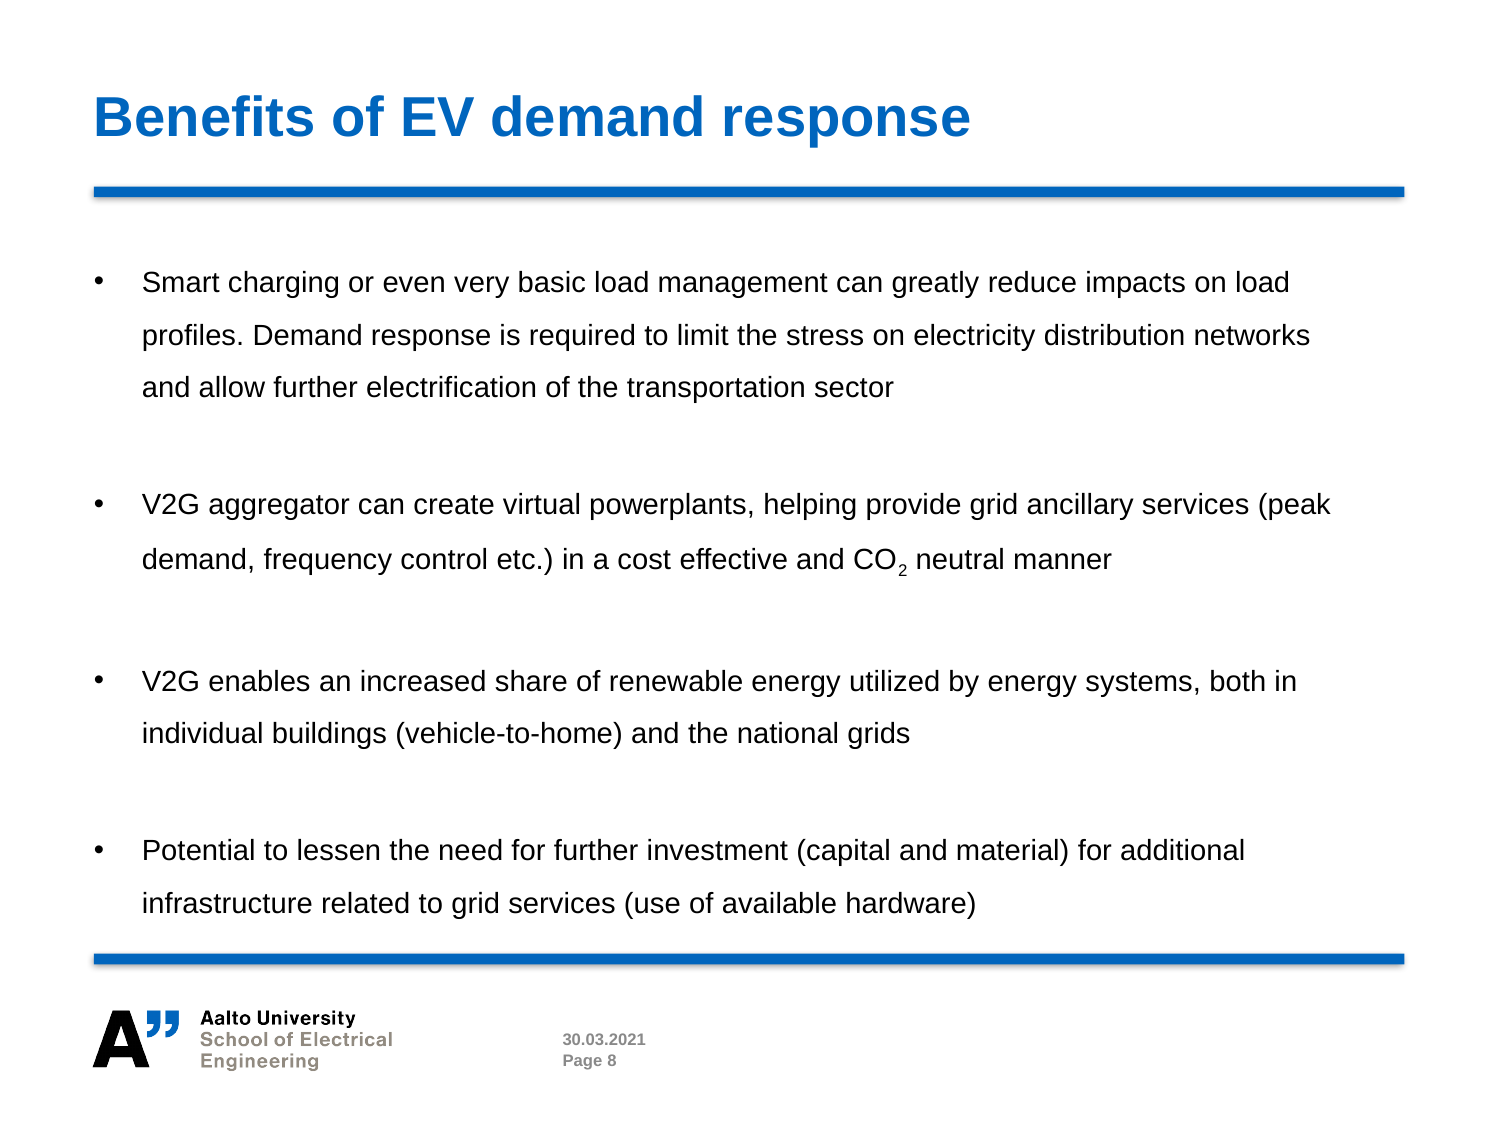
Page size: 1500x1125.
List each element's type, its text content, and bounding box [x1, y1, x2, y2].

slide_number Page 8 [562, 1050, 816, 1071]
picture [35, 953, 449, 1125]
list Smart charging or even very basic load management can greatly reduce impacts on load profiles. Demand response is required to limit the stress on electricity distribution networks and allow further electrification of the transportation sector V2G aggregator can create virtual powerplants, helping provide grid ancillary services (peak demand, frequency control etc.) in a cost effective and CO2 neutral manner V2G enables an increased share of renewable energy utilized by energy systems, both in individual buildings (vehicle-to-home) and the national grids Potential to lessen the need for further investment (capital and material) for additional infrastructure related to grid services (use of available hardware) [93, 245, 1369, 925]
title Benefits of EV demand response [93, 80, 1369, 228]
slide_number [562, 1029, 816, 1050]
